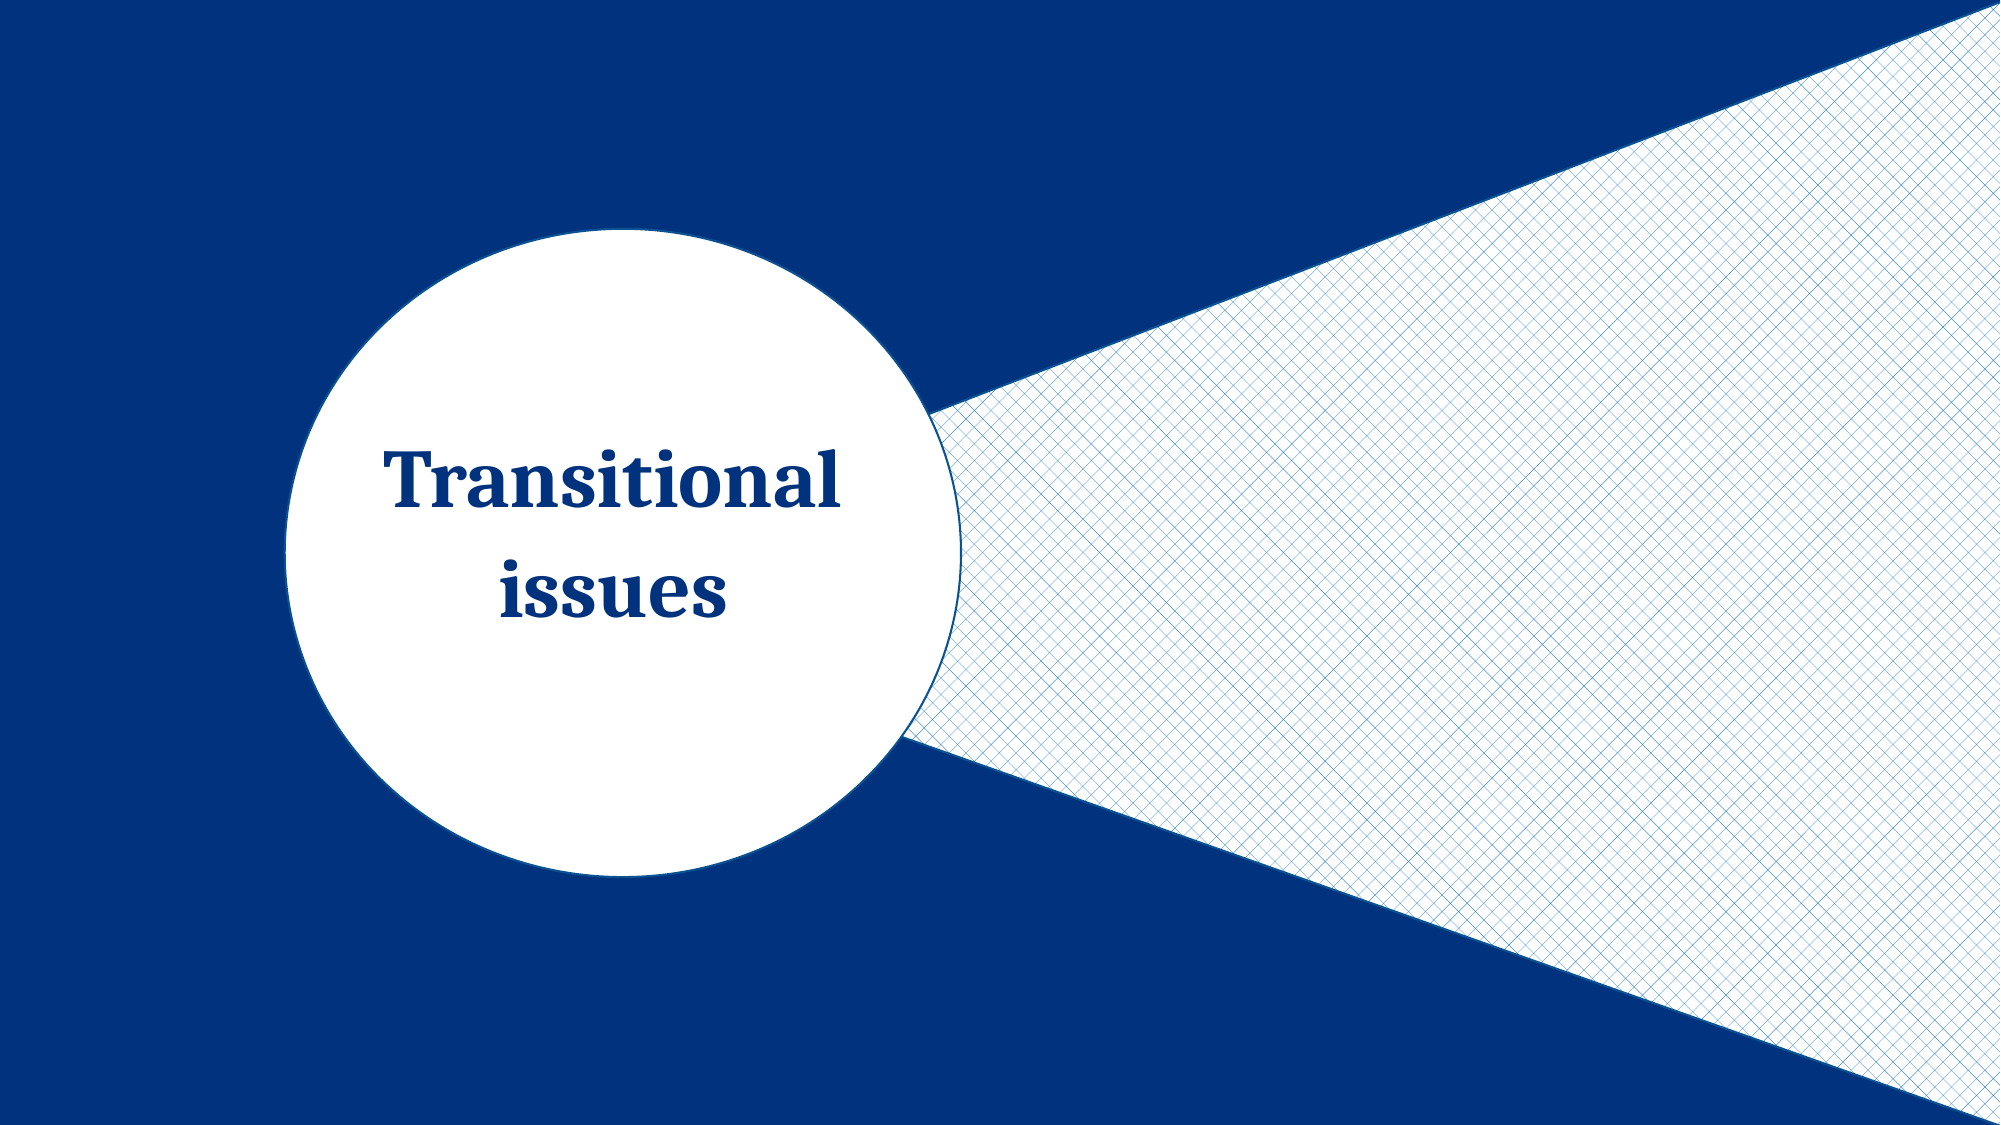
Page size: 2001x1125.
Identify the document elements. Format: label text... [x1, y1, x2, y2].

list Transitional issues [277, 346, 950, 703]
